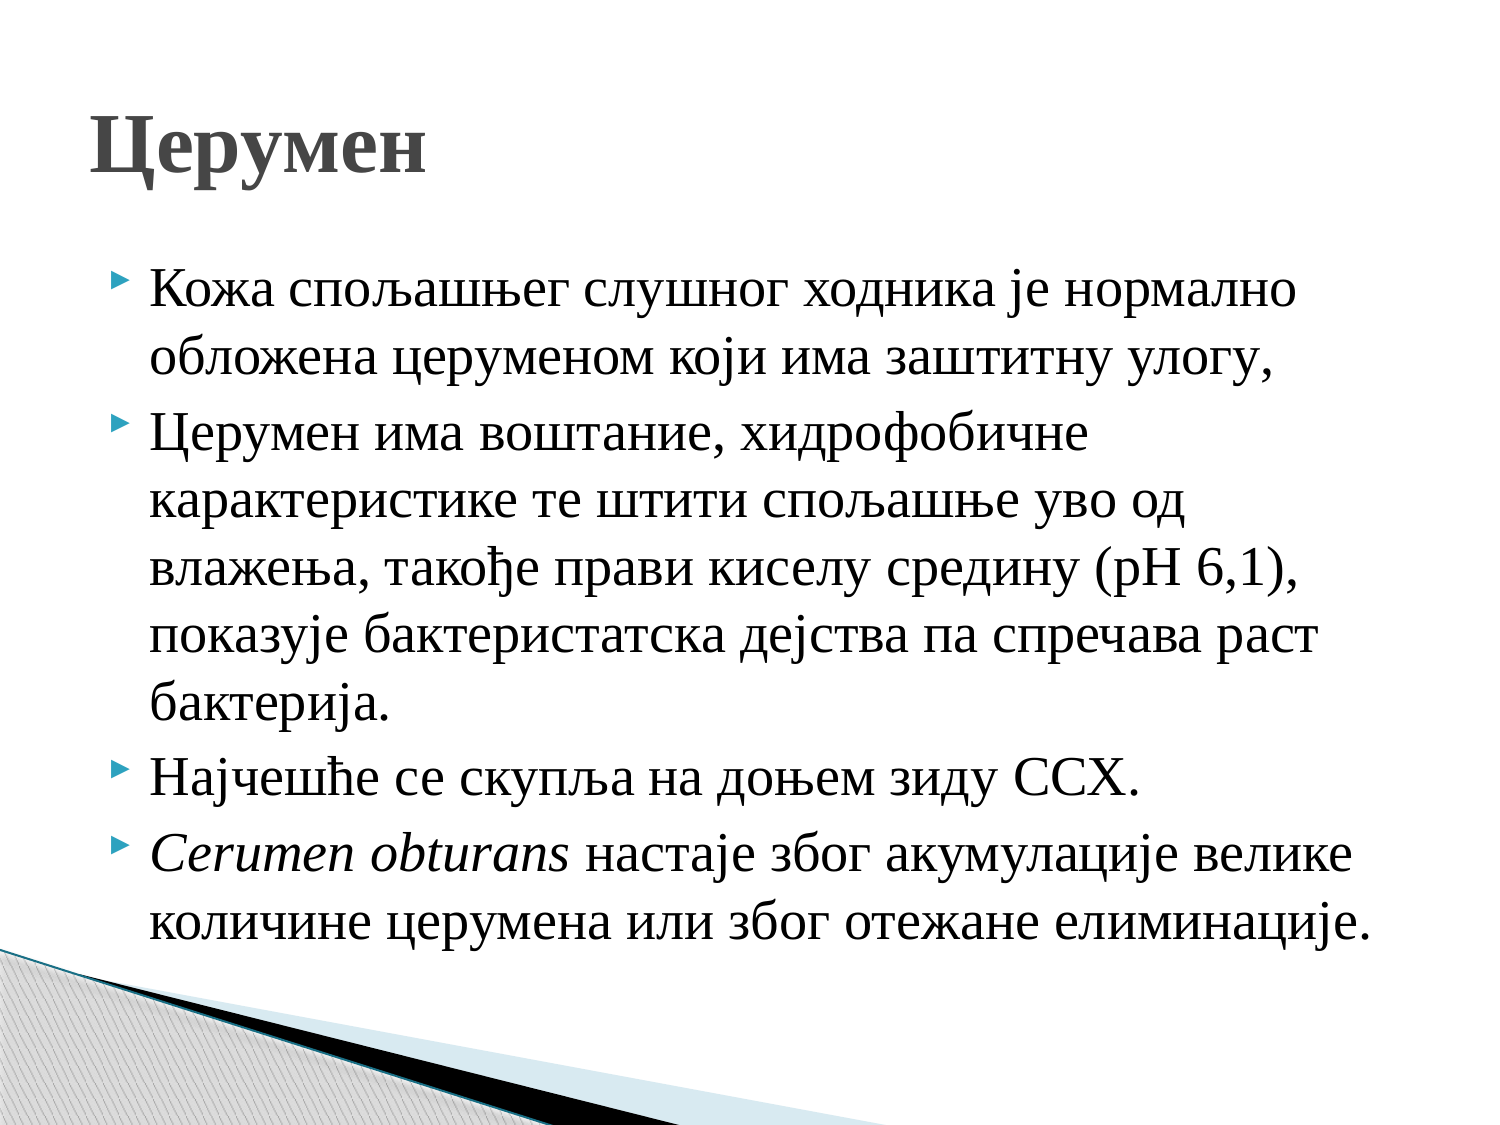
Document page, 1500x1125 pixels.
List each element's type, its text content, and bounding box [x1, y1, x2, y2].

title Церумен [75, 45, 1425, 233]
list Кожа спољашњег слушног ходника је нормално обложена церуменом који има заштитну улогу, Церумен има воштание, хидрофобичне карактеристике те штити спољашње уво од влажења, такође прави киселу средину (pH 6,1), показује бактеристатска дејства па спречава раст бактерија. Најчешће се скупља на доњем зиду ССХ. Cerumen obturans настаје због акумулације велике количине церумена или због отежане елиминације. [74, 242, 1426, 986]
